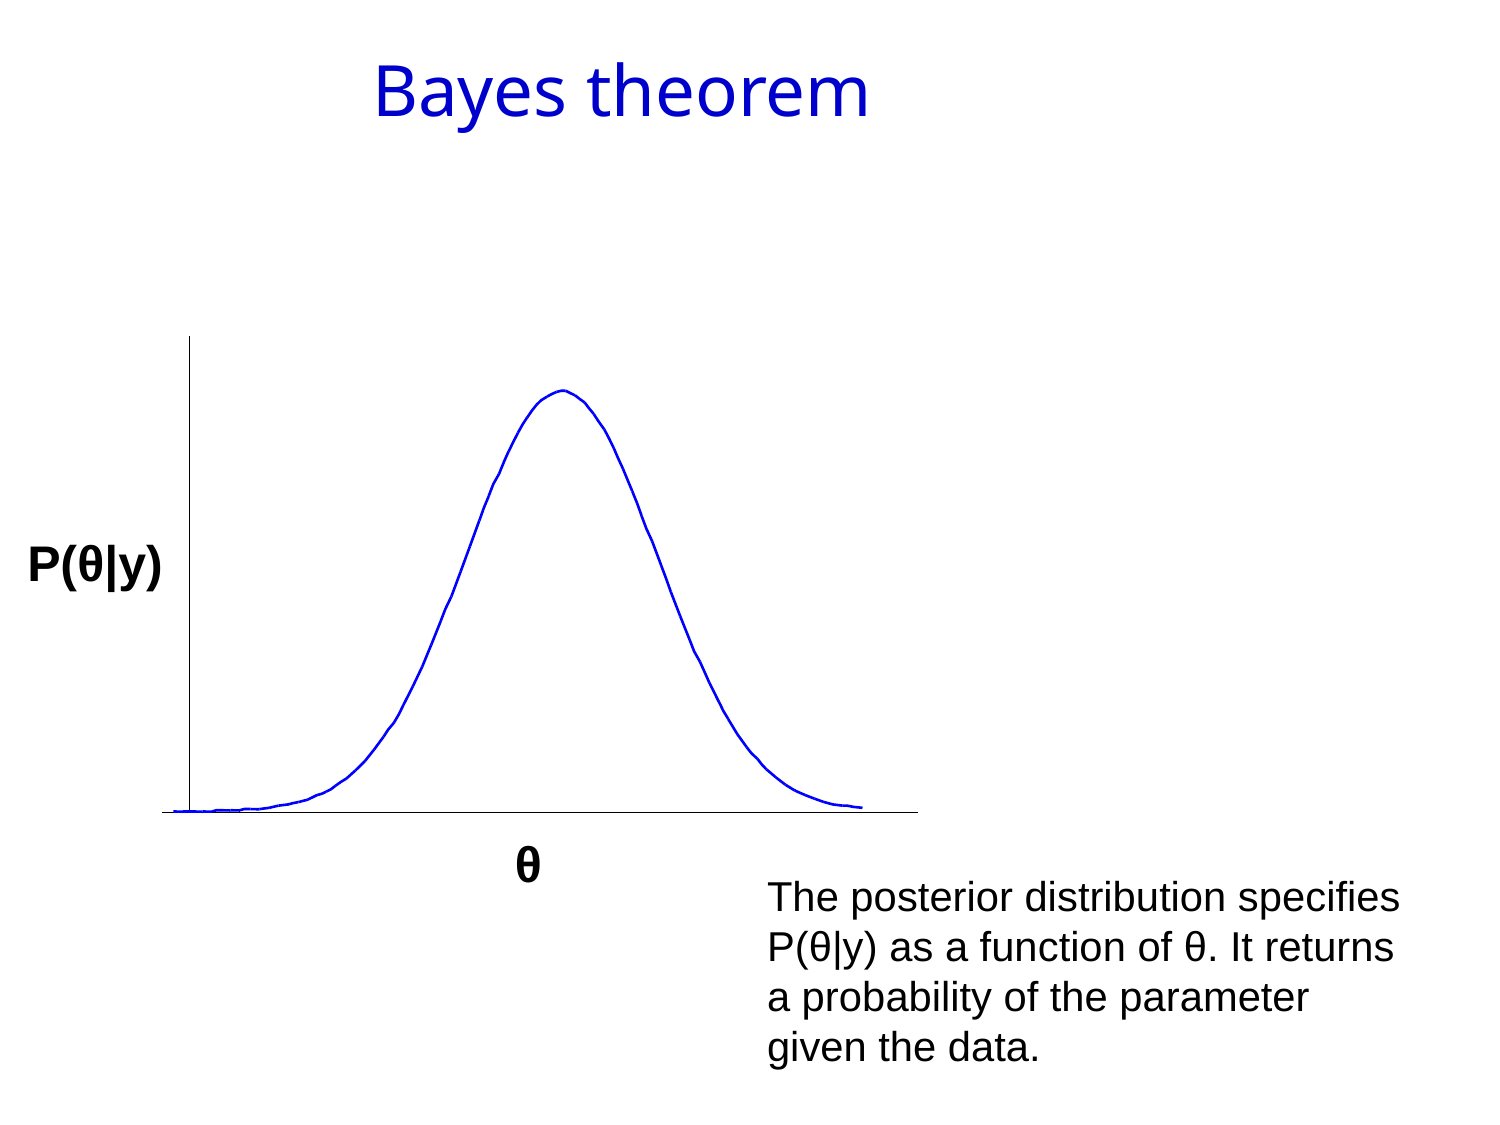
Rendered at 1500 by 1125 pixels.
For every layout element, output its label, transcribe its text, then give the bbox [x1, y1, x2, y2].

text_box P(θ|y) [12, 524, 168, 599]
title Bayes theorem [49, 19, 1195, 138]
text_box The posterior distribution specifies P(θ|y) as a function of θ. It returns a probability of the parameter given the data. [752, 862, 1417, 1078]
text_box θ [500, 824, 625, 900]
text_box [173, 336, 863, 812]
